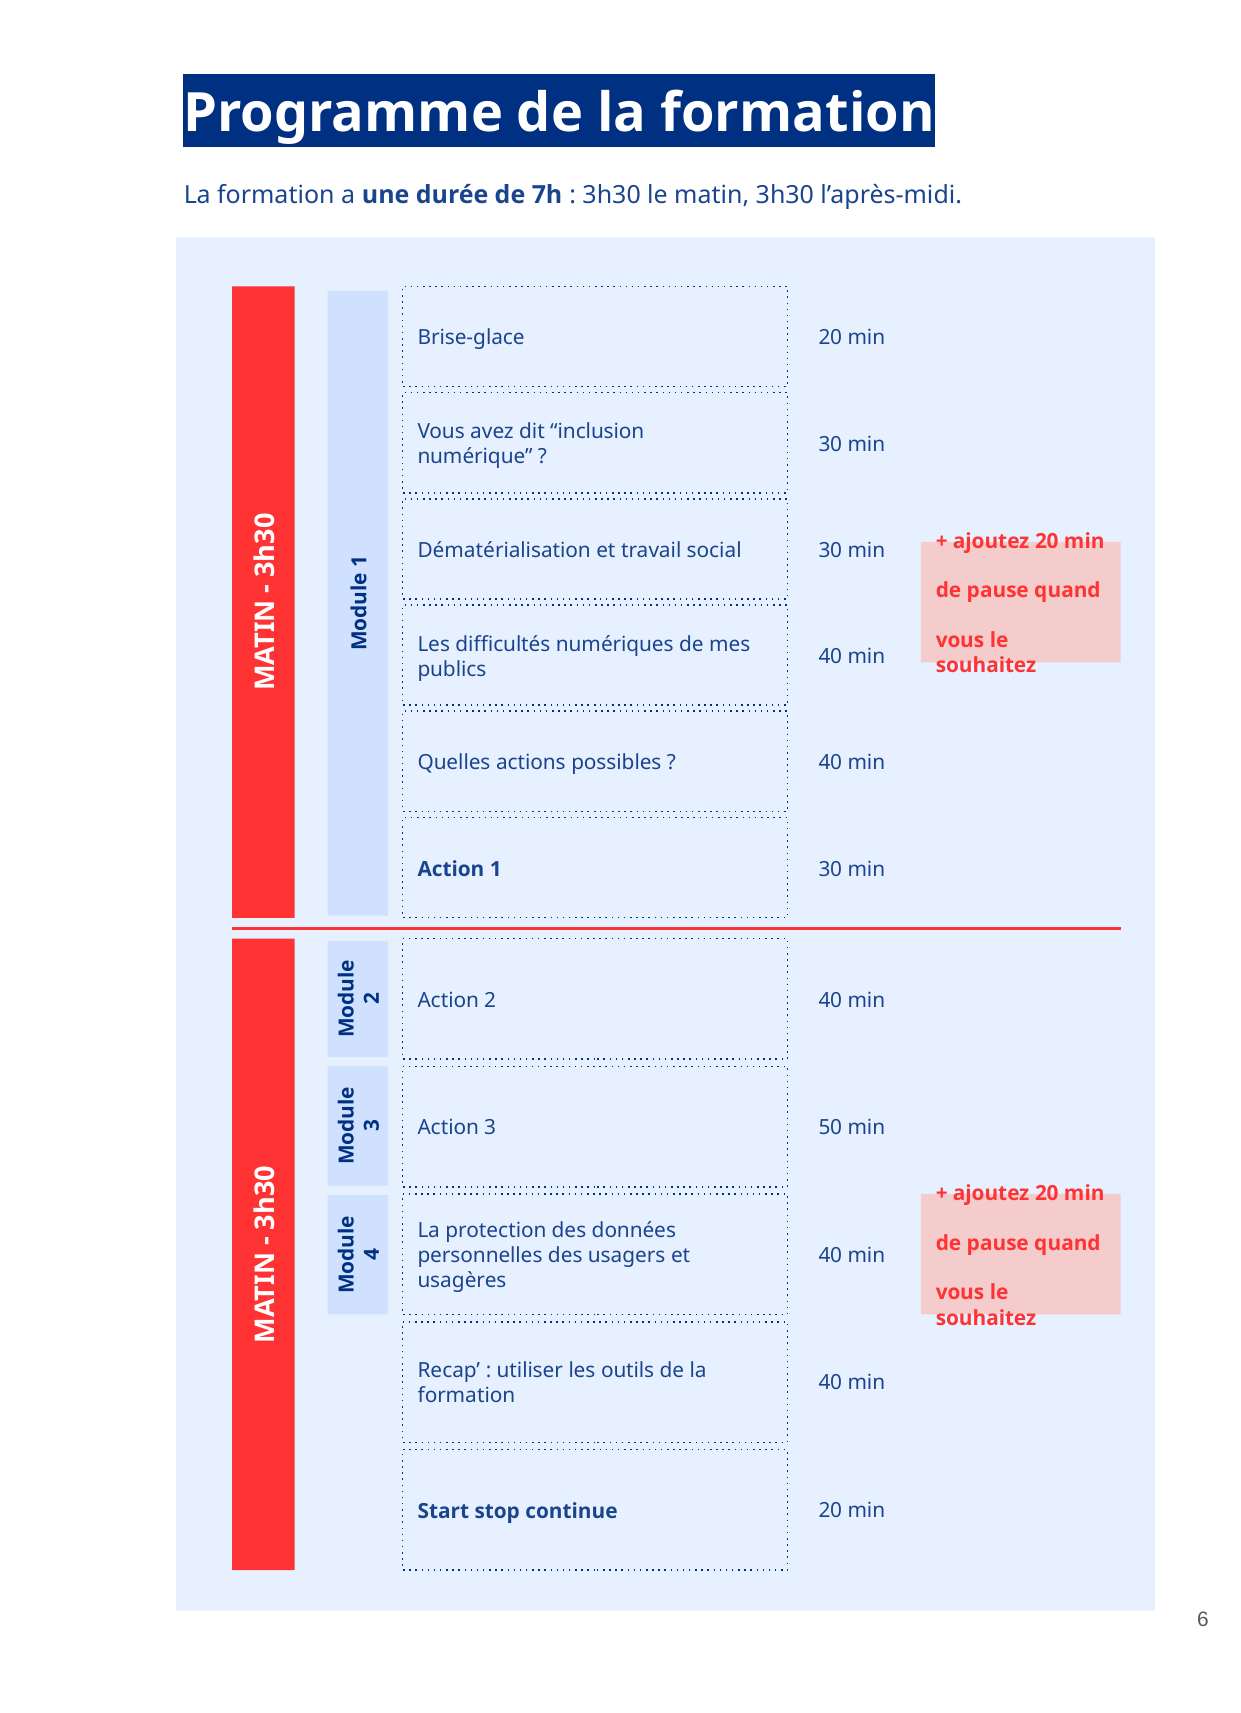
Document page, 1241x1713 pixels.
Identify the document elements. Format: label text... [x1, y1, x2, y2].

text_box 40 min [803, 1331, 921, 1432]
text_box Module 1 [327, 290, 389, 916]
text_box Vous avez dit “inclusion numérique” ? [402, 392, 788, 493]
text_box MATIN - 3h30 [232, 938, 295, 1571]
text_box + ajoutez 20 min de pause quand vous le souhaitez [920, 1193, 1121, 1315]
text_box 50 min [803, 1076, 921, 1177]
text_box Module 4 [327, 1195, 389, 1315]
text_box Recap’ : utiliser les outils de la formation [402, 1321, 788, 1443]
text_box Start stop continue [402, 1449, 788, 1571]
text_box Module 2 [327, 940, 389, 1058]
text_box 20 min [803, 1458, 921, 1559]
text_box Action 3 [402, 1066, 788, 1187]
text_box Programme de la formation [177, 71, 1232, 148]
text_box 30 min [803, 498, 921, 599]
text_box 40 min [803, 1203, 920, 1305]
text_box La protection des données personnelles des usagers et usagères [402, 1194, 788, 1315]
text_box Action 1 [402, 817, 788, 918]
slide_number ‹#› [1149, 1552, 1224, 1684]
text_box Quelles actions possibles ? [402, 711, 788, 812]
text_box Action 2 [402, 938, 788, 1060]
text_box 30 min [803, 392, 921, 493]
text_box MATIN - 3h30 [232, 286, 295, 918]
text_box 40 min [803, 711, 921, 812]
text_box La formation a une durée de 7h : 3h30 le matin, 3h30 l’après-midi. [168, 163, 1151, 224]
text_box Dématérialisation et travail social [402, 498, 788, 599]
text_box Les difficultés numériques de mes publics [402, 605, 788, 706]
text_box Brise-glace [402, 286, 788, 387]
text_box 20 min [803, 286, 921, 387]
text_box [175, 237, 1155, 1611]
text_box 40 min [803, 605, 921, 706]
text_box 40 min [803, 949, 921, 1050]
text_box 30 min [803, 817, 921, 918]
text_box Module 3 [327, 1066, 389, 1186]
text_box + ajoutez 20 min de pause quand vous le souhaitez [920, 541, 1121, 663]
